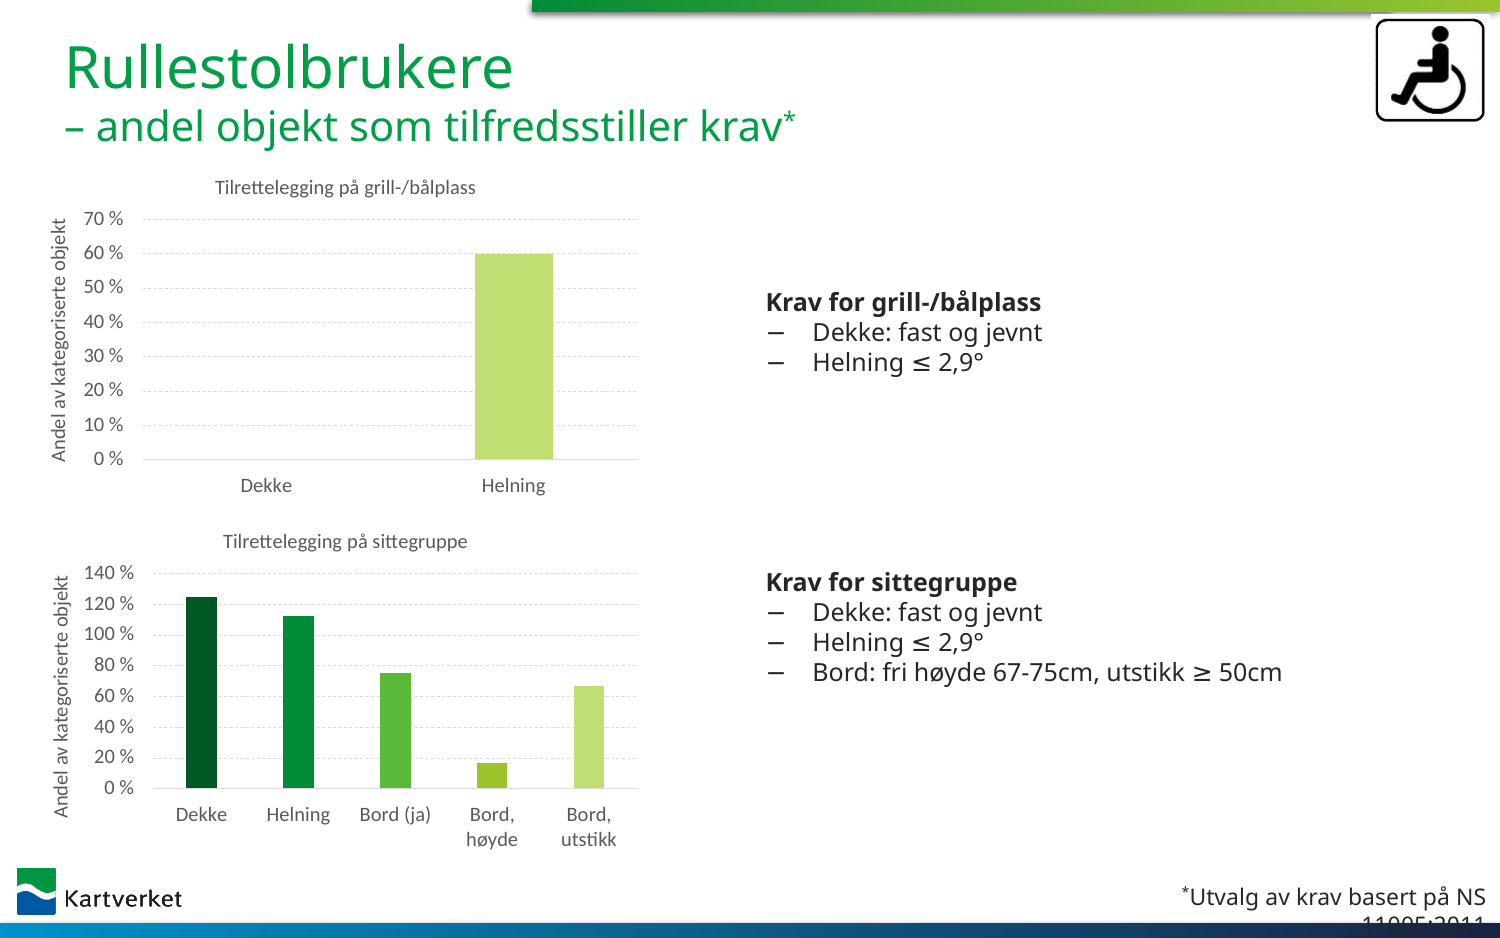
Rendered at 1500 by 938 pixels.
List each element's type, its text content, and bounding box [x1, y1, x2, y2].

picture [1371, 13, 1491, 127]
text_box *Utvalg av krav basert på NS 11005:2011 [1068, 873, 1500, 938]
text_box Krav for sittegruppe Dekke: fast og jevnt Helning ≤ 2,9° Bord: fri høyde 67-75cm, utstikk ≥ 50cm [750, 559, 1500, 694]
picture [41, 166, 650, 505]
text_box Rullestolbrukere – andel objekt som tilfredsstiller krav* [49, 14, 1431, 158]
picture [41, 520, 650, 859]
text_box Krav for grill-/bålplass Dekke: fast og jevnt Helning ≤ 2,9° [750, 279, 1452, 384]
